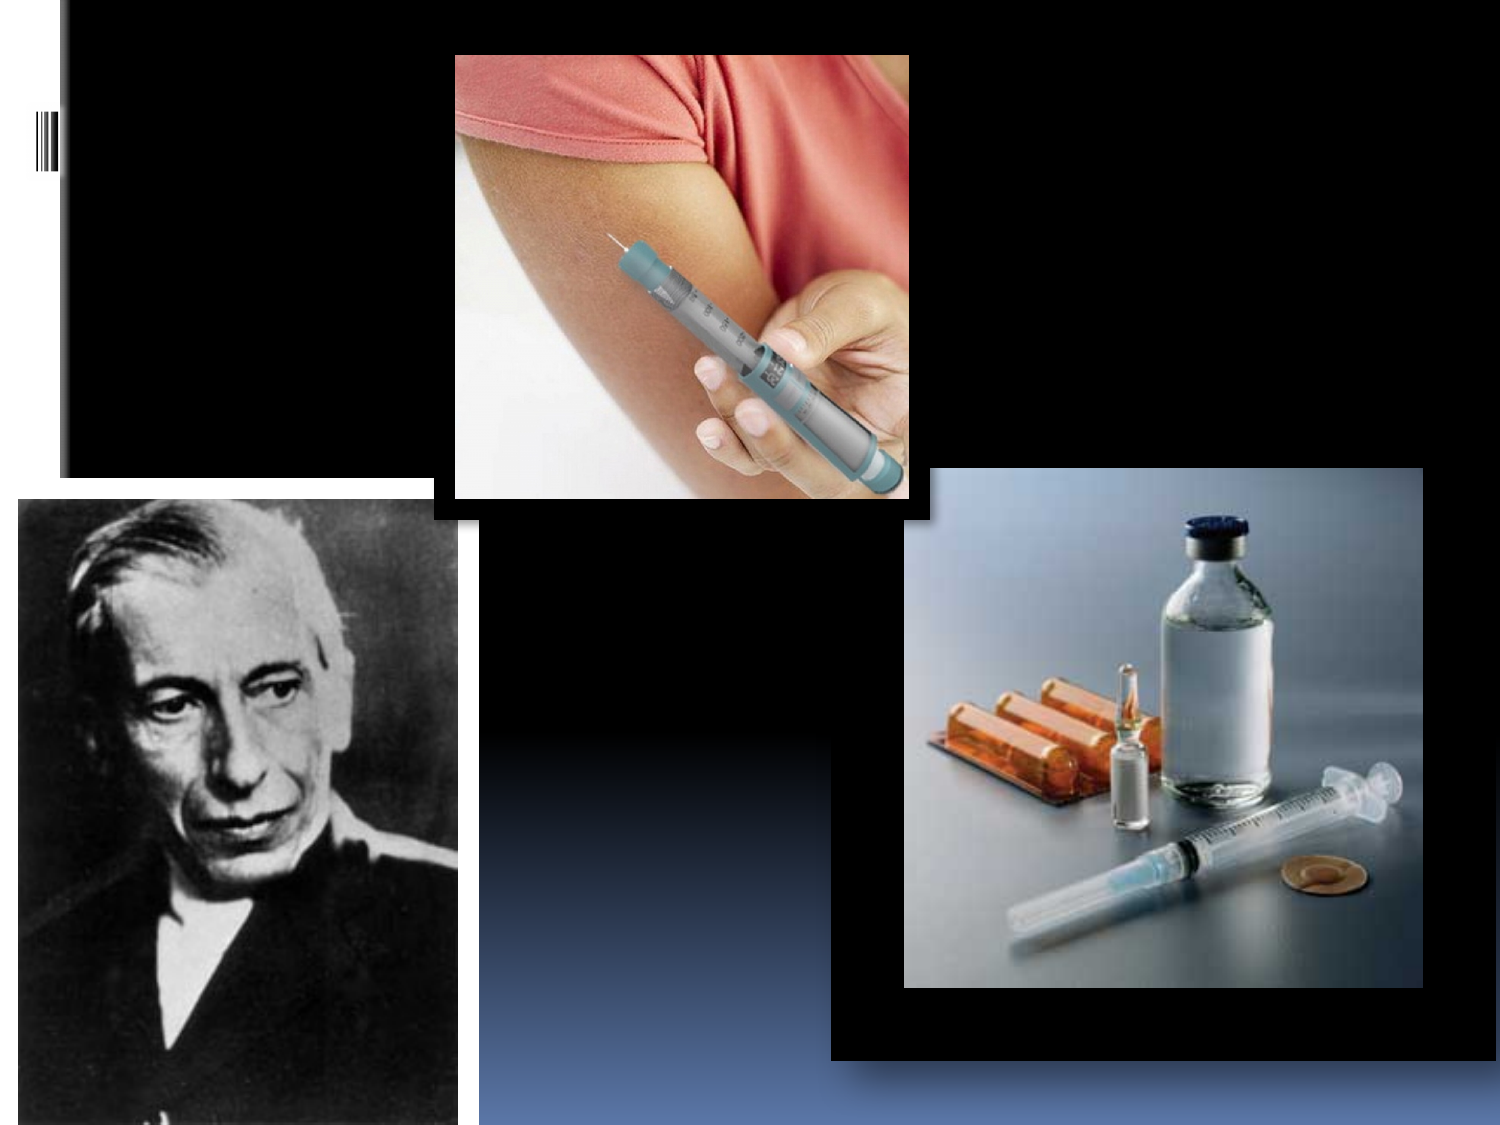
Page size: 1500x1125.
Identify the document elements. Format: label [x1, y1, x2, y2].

picture [17, 498, 459, 1125]
picture [454, 54, 910, 500]
picture [903, 467, 1424, 989]
